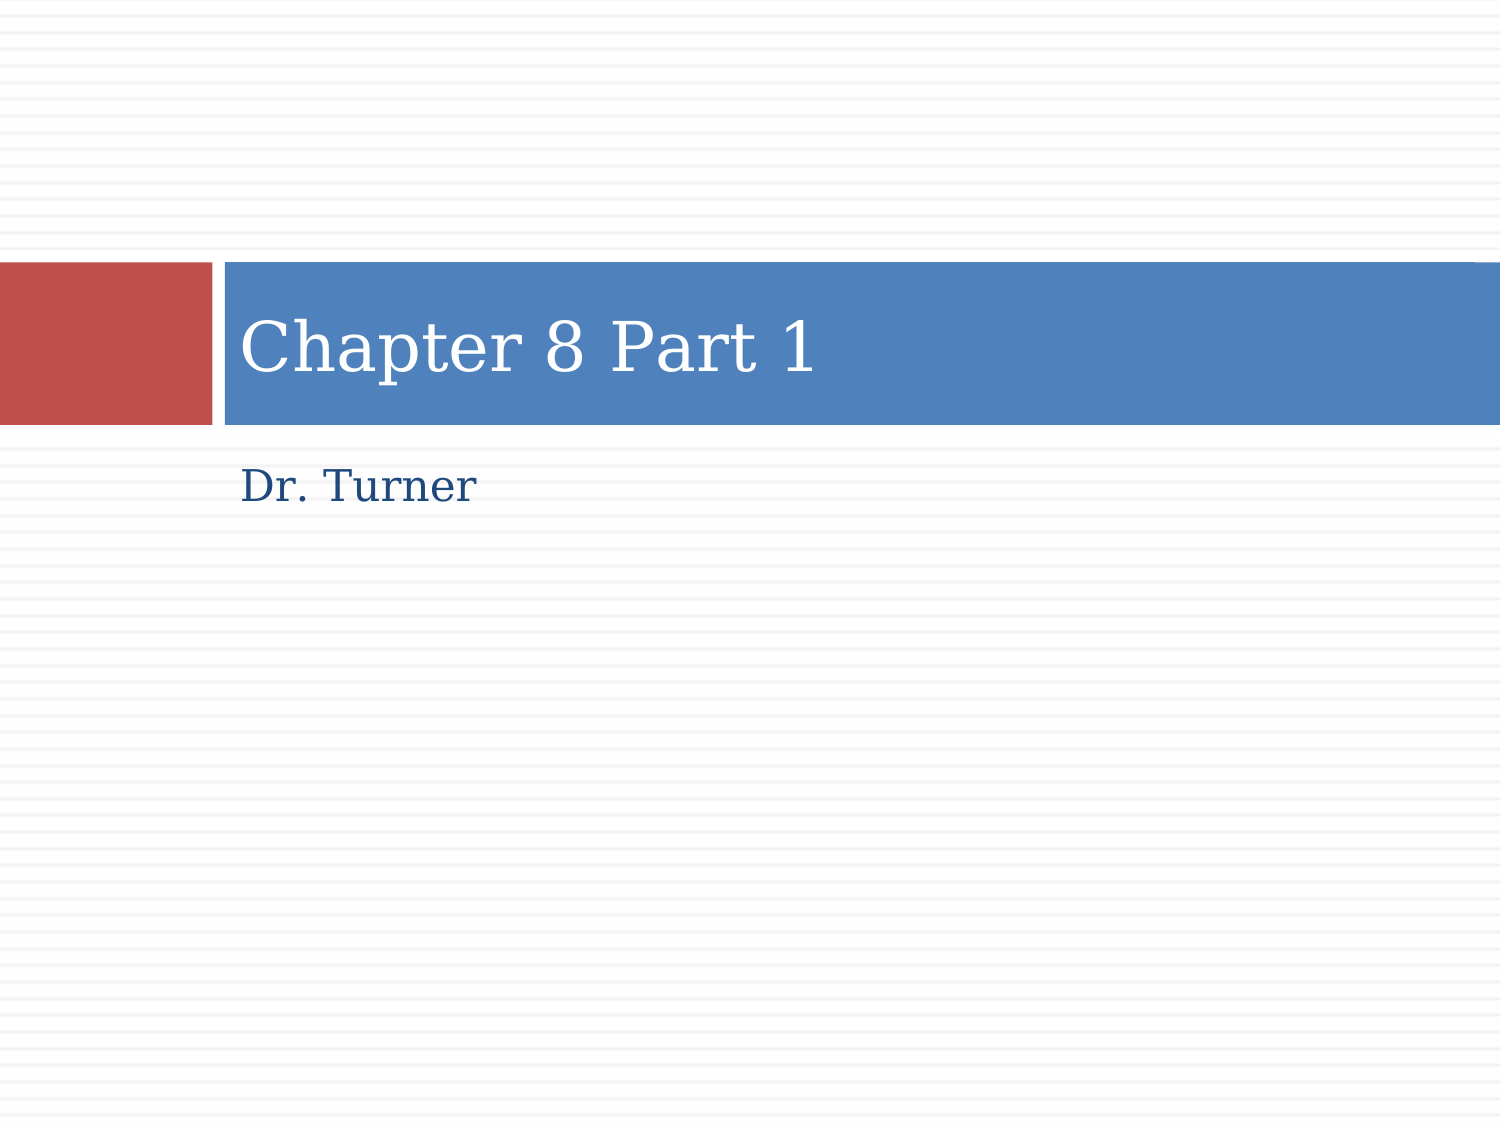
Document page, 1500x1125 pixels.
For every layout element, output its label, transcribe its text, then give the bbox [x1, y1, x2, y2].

list Dr. Turner [225, 450, 1394, 725]
title Chapter 8 Part 1 [225, 262, 1475, 425]
